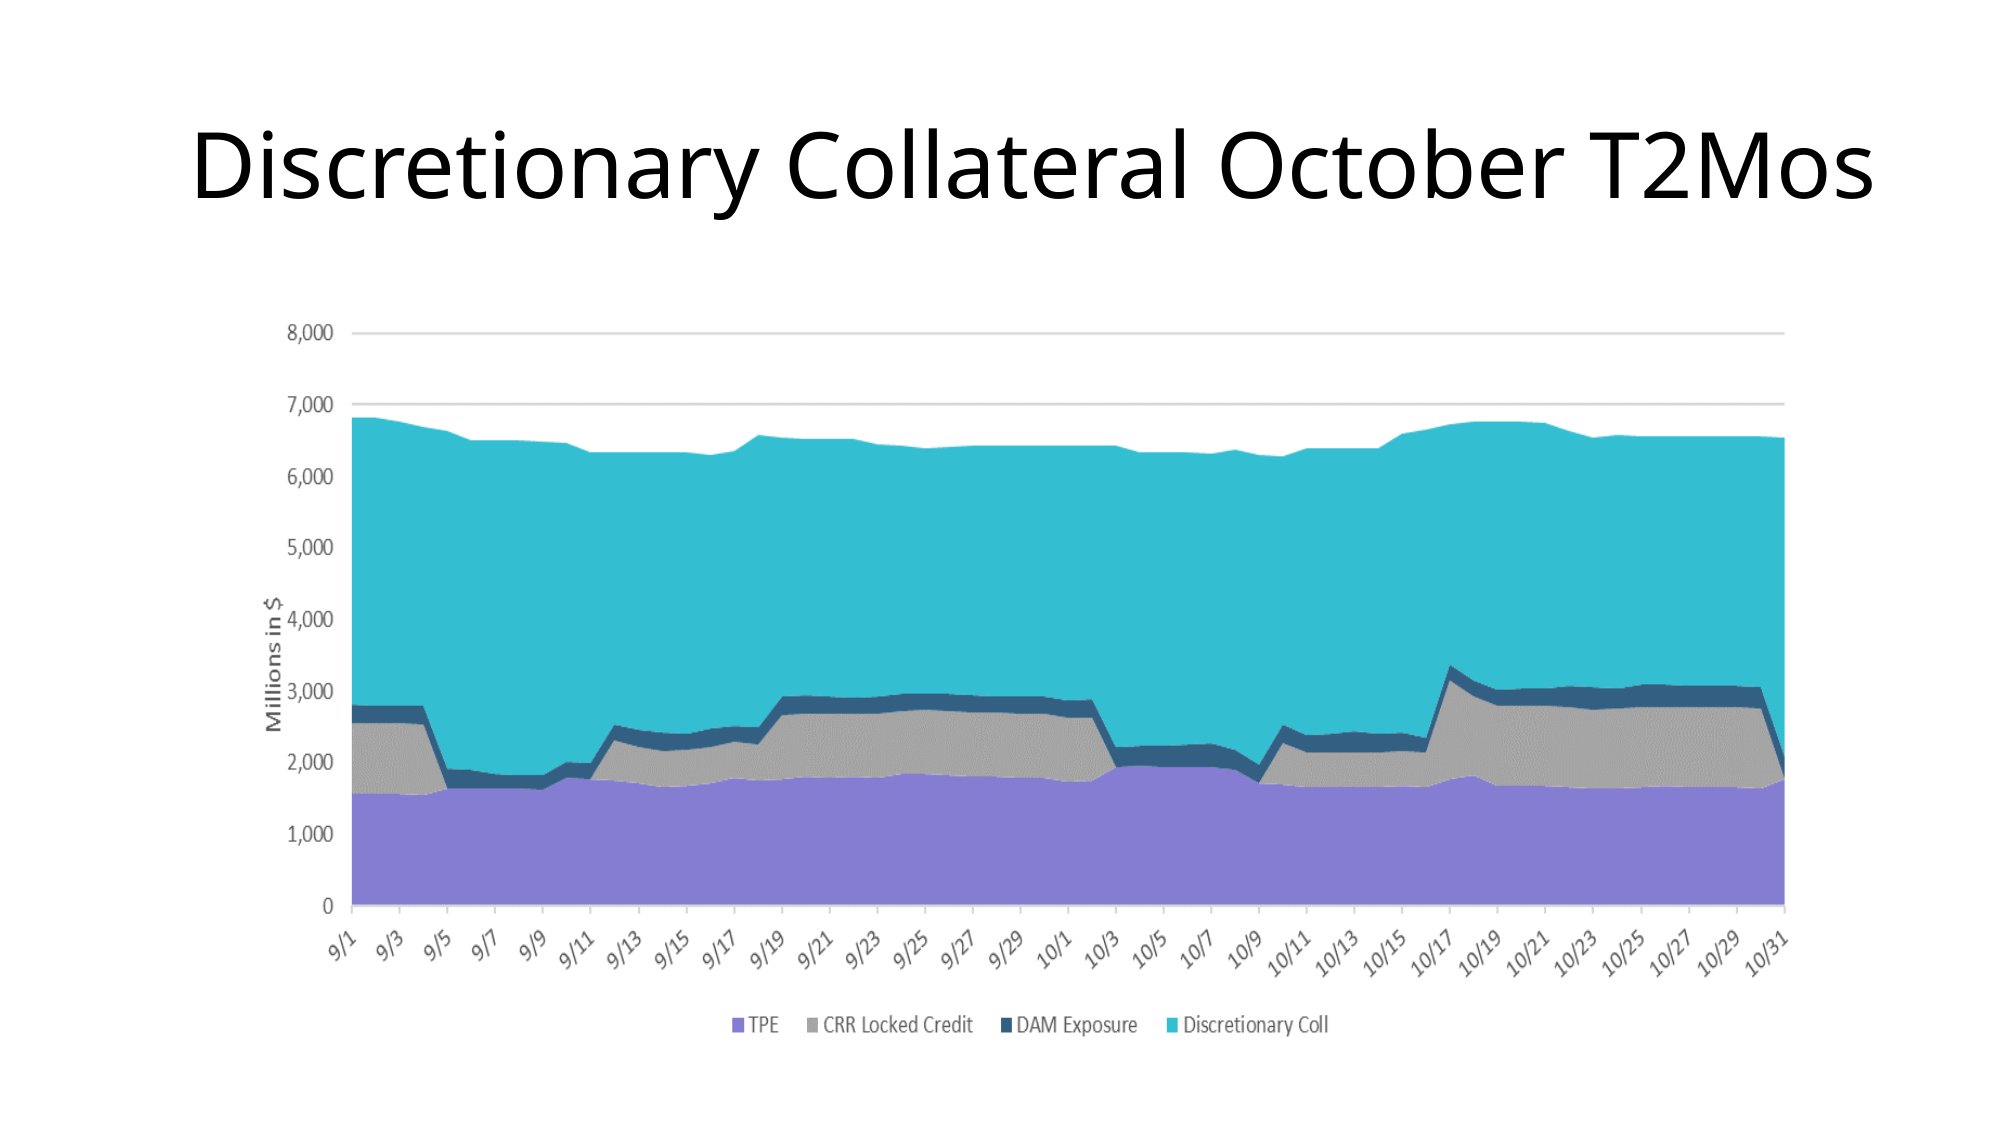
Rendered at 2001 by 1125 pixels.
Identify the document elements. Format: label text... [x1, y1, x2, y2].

picture [224, 303, 1828, 1066]
title Discretionary Collateral October T2Mos [137, 59, 1930, 278]
